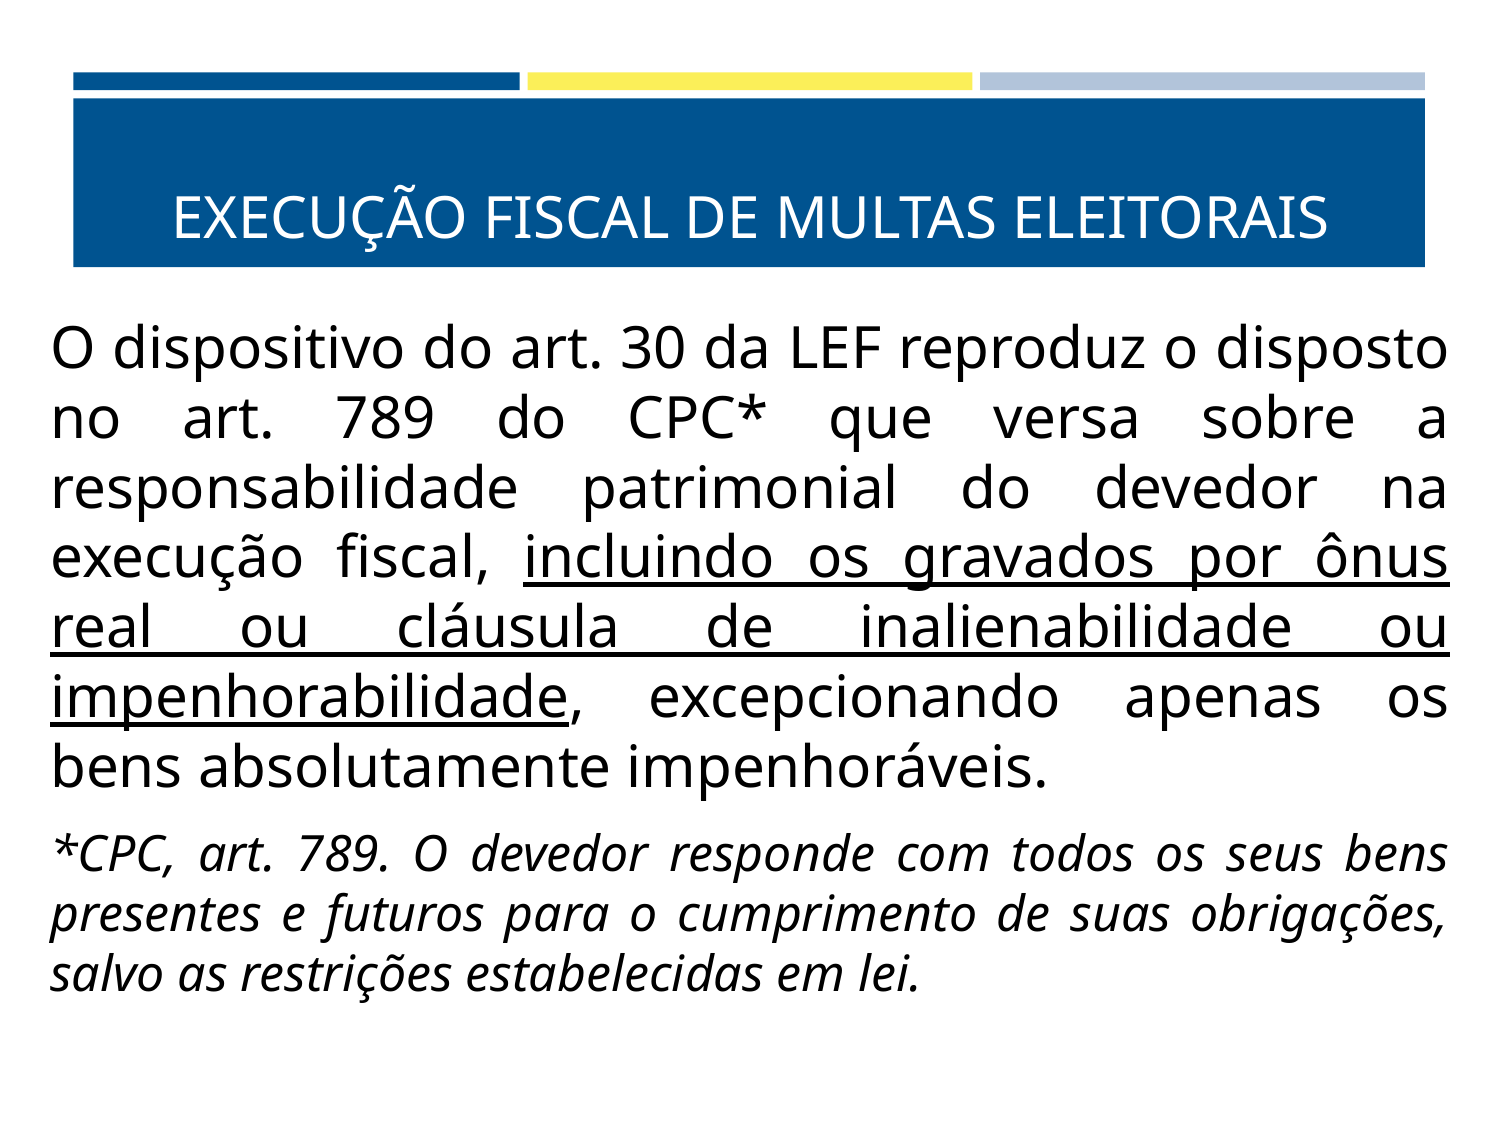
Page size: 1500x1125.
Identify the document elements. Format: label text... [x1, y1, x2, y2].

title EXECUÇÃO FISCAL DE MULTAS ELEITORAIS [95, 112, 1406, 259]
list O dispositivo do art. 30 da LEF reproduz o disposto no art. 789 do CPC* que versa sobre a responsabilidade patrimonial do devedor na execução fiscal, incluindo os gravados por ônus real ou cláusula de inalienabilidade ou impenhorabilidade, excepcionando apenas os bens absolutamente impenhoráveis. *CPC, art. 789. O devedor responde com todos os seus bens presentes e futuros para o cumprimento de suas obrigações, salvo as restrições estabelecidas em lei. [35, 302, 1465, 1106]
